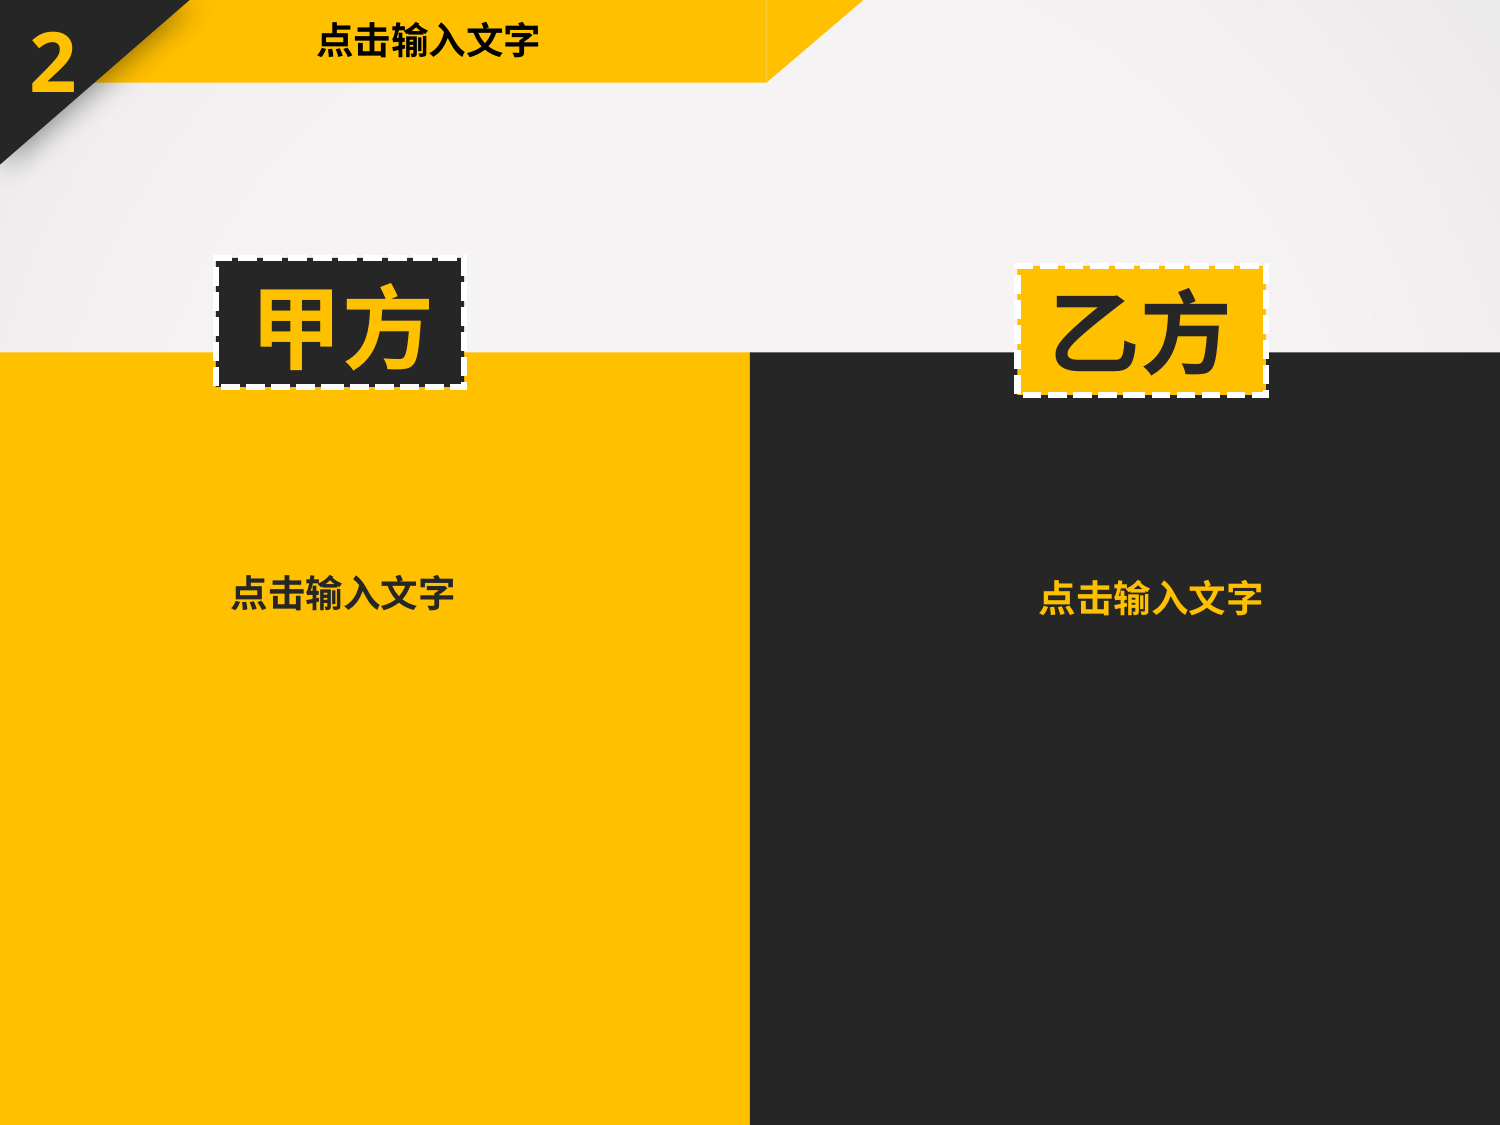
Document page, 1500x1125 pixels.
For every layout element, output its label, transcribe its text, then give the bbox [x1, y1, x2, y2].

text_box 甲方 [235, 263, 531, 352]
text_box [190, 0, 867, 83]
picture [0, 0, 1500, 352]
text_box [0, 0, 190, 165]
text_box 乙方 [1033, 268, 1250, 352]
text_box [1016, 265, 1267, 352]
text_box [215, 257, 465, 352]
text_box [0, 352, 1500, 1125]
